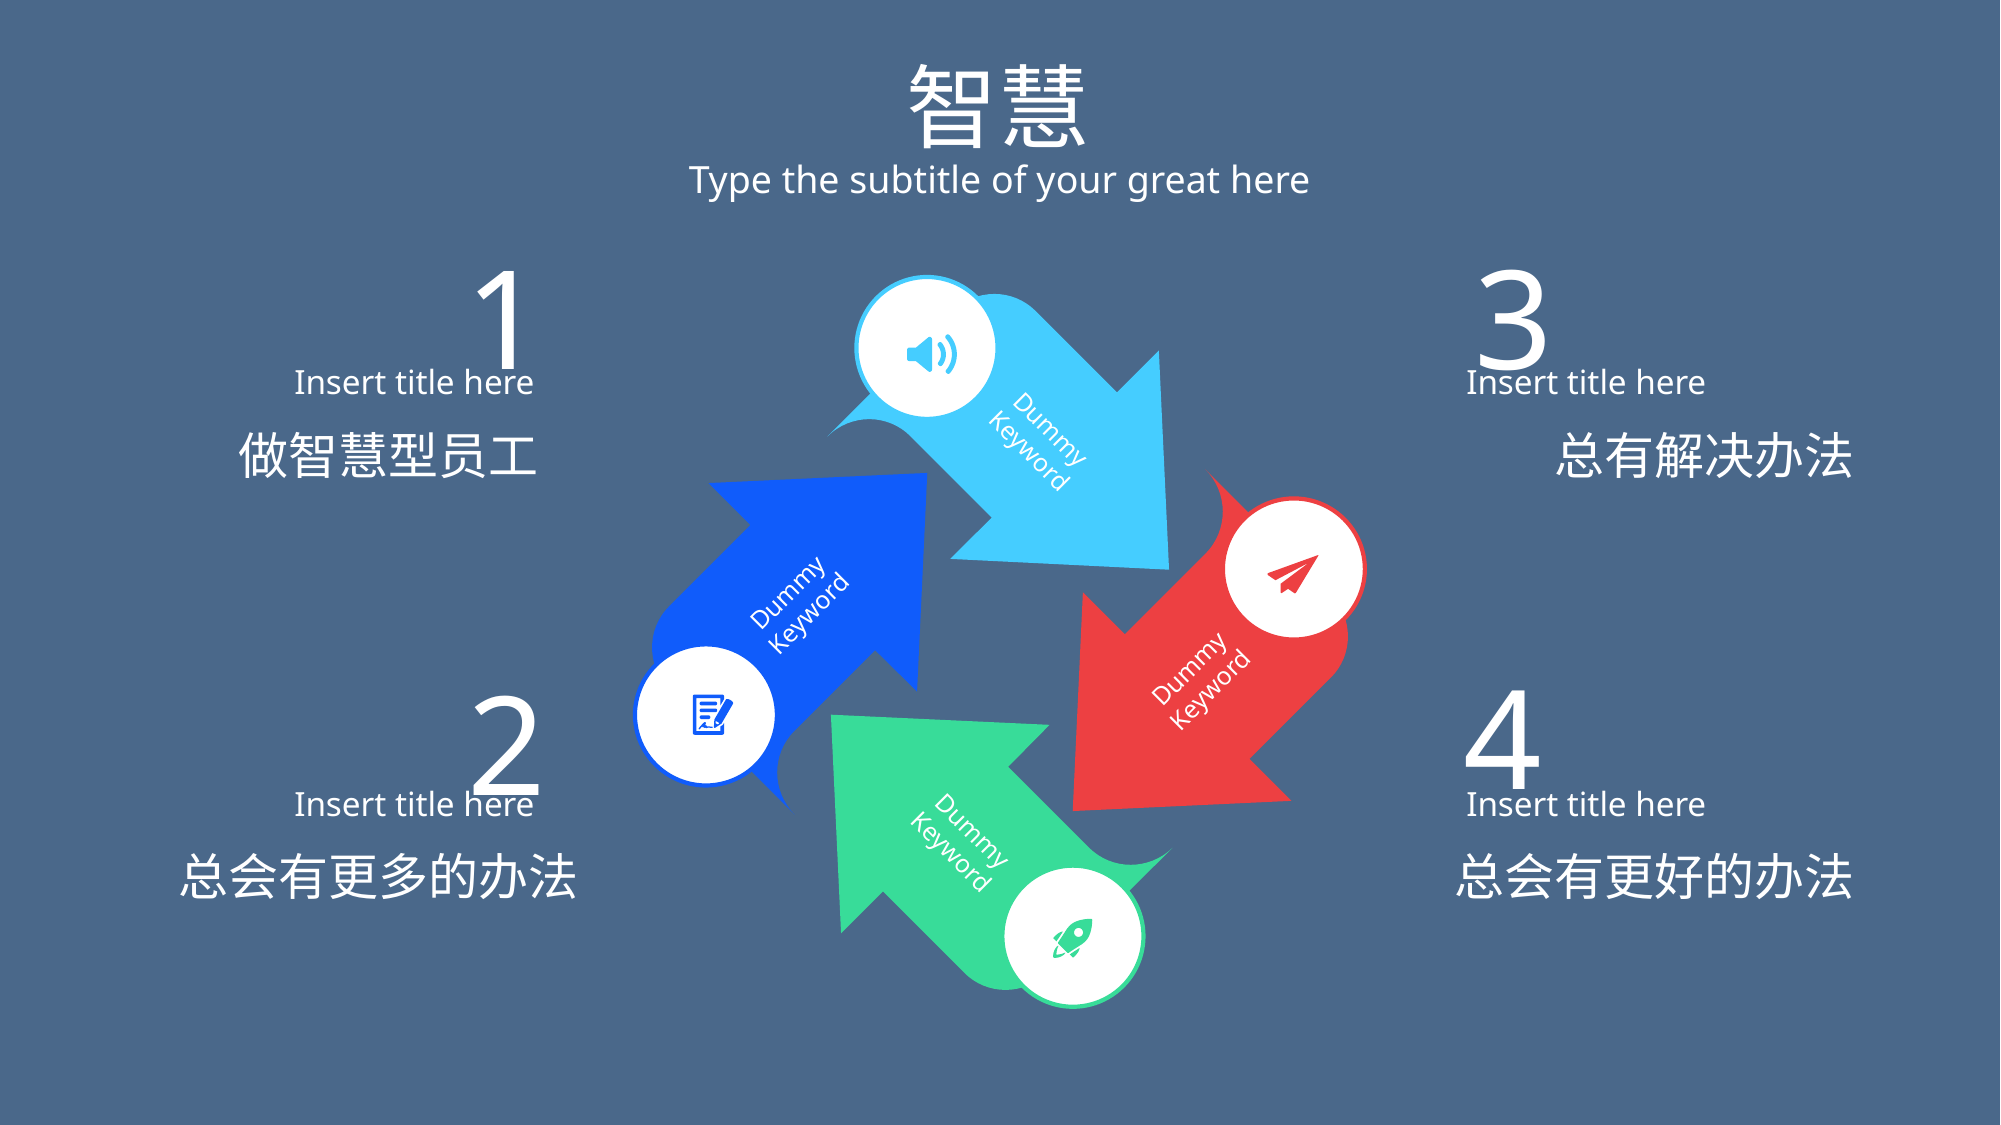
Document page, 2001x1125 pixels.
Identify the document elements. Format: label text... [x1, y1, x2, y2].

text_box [692, 694, 734, 735]
text_box 4 [1449, 644, 1558, 825]
text_box Insert title here [1451, 354, 1722, 409]
text_box [907, 336, 933, 372]
text_box 做智慧型员工 [130, 411, 553, 492]
text_box Insert title here [1451, 775, 1722, 831]
text_box Dummy Keyword [889, 767, 1036, 914]
text_box 总会有更好的办法 [1409, 832, 1869, 914]
text_box Insert title here [279, 354, 550, 409]
text_box 2 [451, 651, 561, 831]
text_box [1053, 918, 1093, 958]
text_box [856, 276, 998, 419]
text_box [1267, 555, 1319, 594]
text_box [1072, 469, 1348, 812]
text_box [827, 293, 1170, 570]
text_box Type the subtitle of your great here [86, 153, 1914, 234]
text_box 总有解决办法 [1447, 411, 1869, 492]
text_box 1 [450, 234, 559, 404]
text_box [1002, 865, 1144, 1007]
text_box Dummy Keyword [967, 366, 1114, 513]
text_box [937, 342, 946, 367]
text_box [830, 714, 1173, 990]
text_box 3 [1459, 234, 1568, 354]
text_box [1222, 498, 1365, 640]
text_box Dummy Keyword [1125, 605, 1272, 752]
text_box 总会有更多的办法 [130, 832, 594, 914]
text_box [634, 644, 777, 786]
text_box Dummy Keyword [724, 529, 871, 676]
text_box [652, 472, 928, 815]
text_box [945, 334, 957, 374]
text_box 智慧 [84, 54, 1913, 164]
text_box Insert title here [279, 775, 550, 831]
